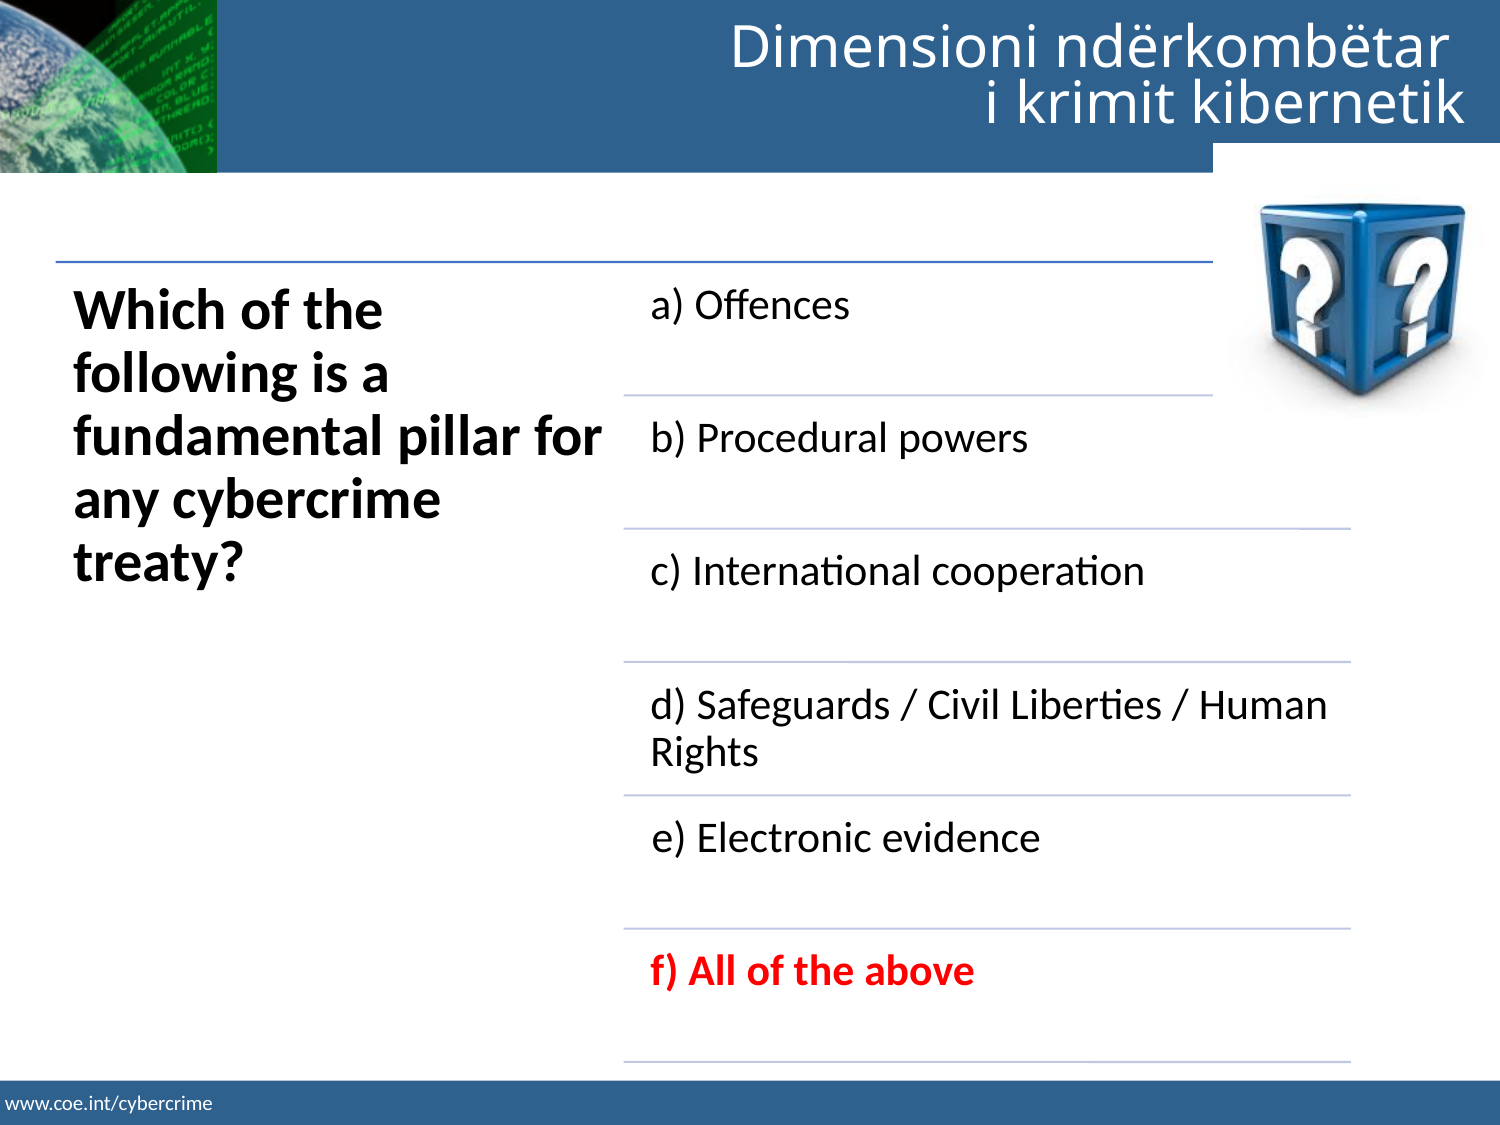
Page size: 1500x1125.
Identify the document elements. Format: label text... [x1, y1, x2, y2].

picture [1213, 143, 1500, 434]
text_box Dimensioni ndërkombëtar i krimit kibernetik [515, 15, 1480, 143]
picture [0, 1, 217, 173]
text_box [55, 261, 1353, 1069]
